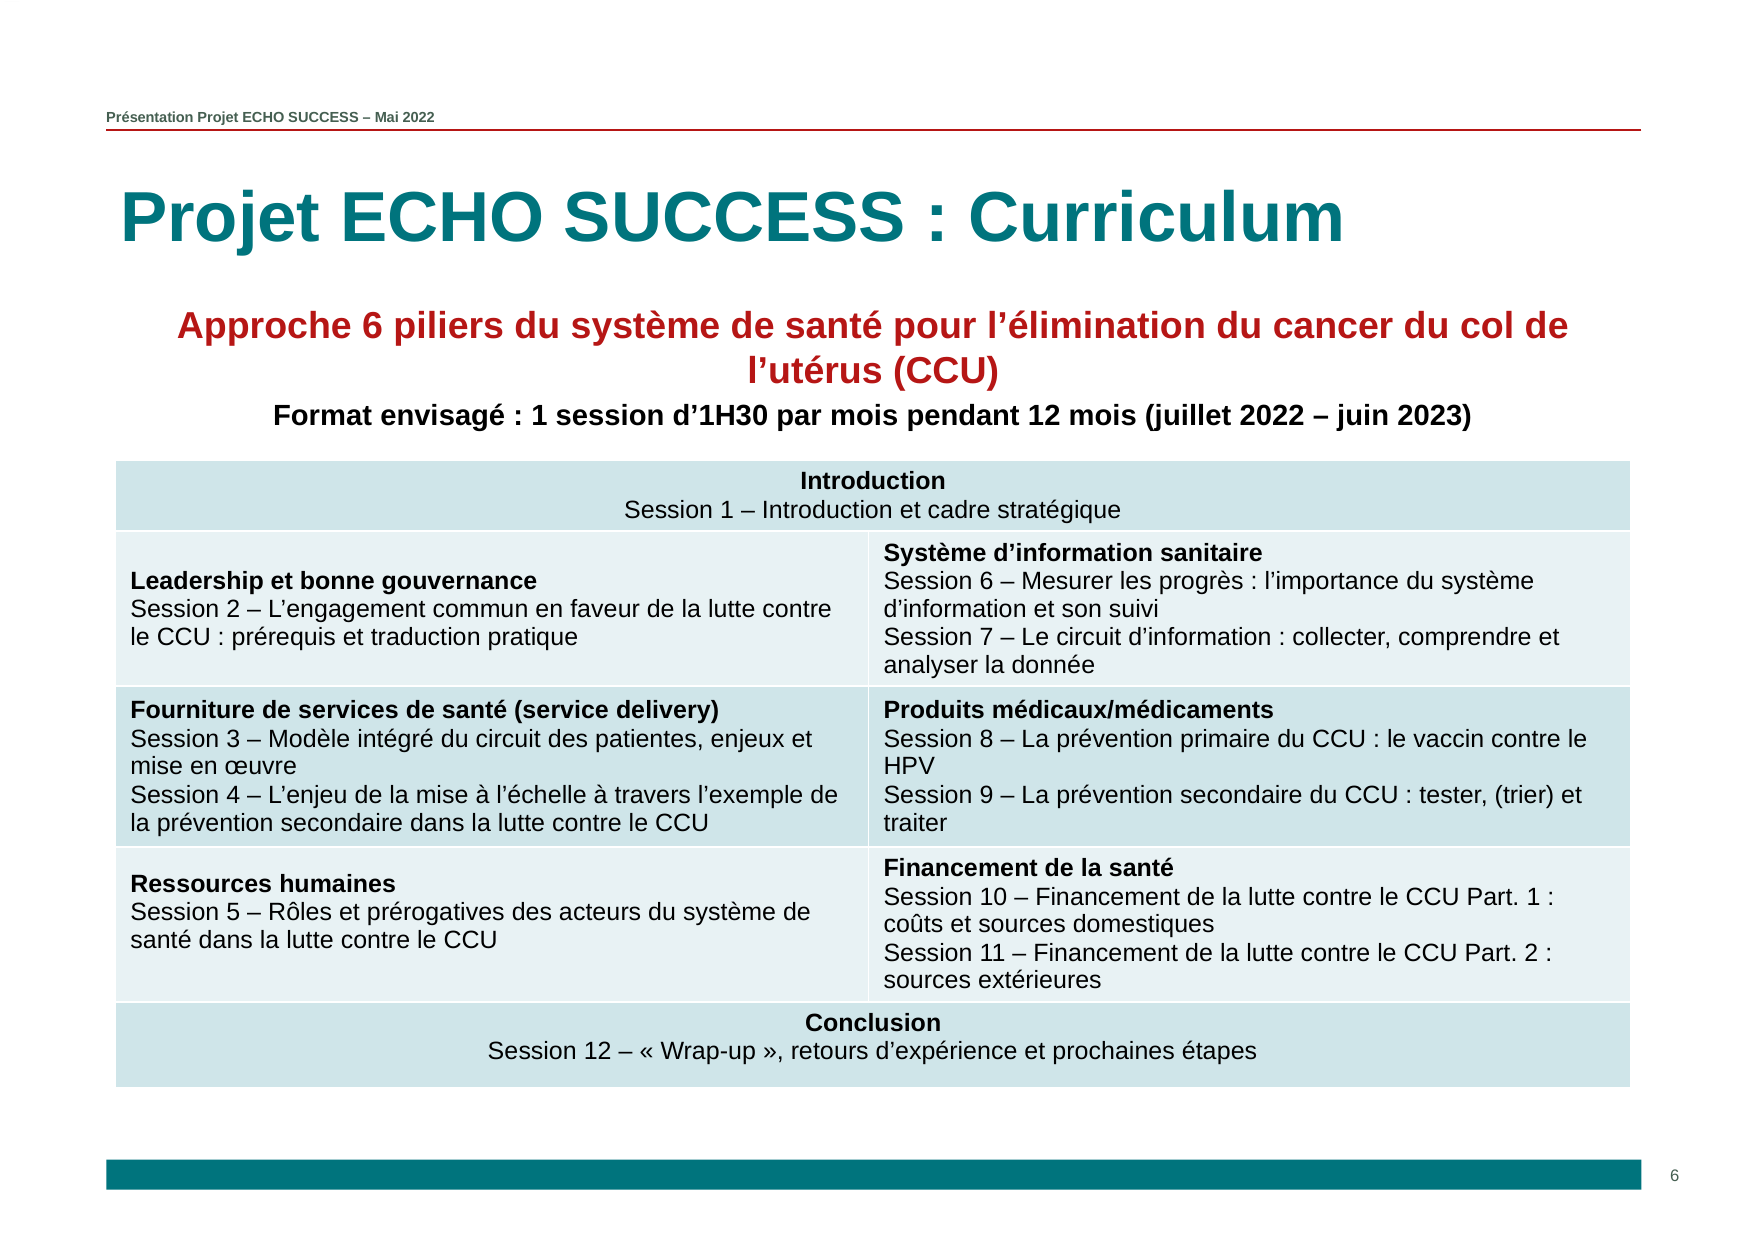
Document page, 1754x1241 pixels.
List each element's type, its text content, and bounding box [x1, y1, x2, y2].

table_header Introduction Session 1 – Introduction et cadre stratégique [116, 461, 1630, 530]
table_cell Produits médicaux/médicaments Session 8 – La prévention primaire du CCU : le vaccin contre le HPV Session 9 – La prévention secondaire du CCU : tester, (trier) et traiter [869, 687, 1630, 846]
table_cell Système d’information sanitaire Session 6 – Mesurer les progrès : l’importance du système d’information et son suivi Session 7 – Le circuit d’information : collecter, comprendre et analyser la donnée [869, 532, 1630, 685]
table_cell Ressources humaines Session 5 – Rôles et prérogatives des acteurs du système de santé dans la lutte contre le CCU [116, 848, 868, 1001]
table_cell Leadership et bonne gouvernance Session 2 – L’engagement commun en faveur de la lutte contre le CCU : prérequis et traduction pratique [116, 532, 868, 685]
title Projet ECHO SUCCESS : Curriculum [105, 132, 1642, 293]
table_cell Fourniture de services de santé (service delivery) Session 3 – Modèle intégré du circuit des patientes, enjeux et mise en œuvre Session 4 – L’enjeu de la mise à l’échelle à travers l’exemple de la prévention secondaire dans la lutte contre le CCU [116, 687, 868, 846]
table_cell Financement de la santé Session 10 – Financement de la lutte contre le CCU Part. 1 : coûts et sources domestiques Session 11 – Financement de la lutte contre le CCU Part. 2 : sources extérieures [869, 848, 1630, 1001]
list Approche 6 piliers du système de santé pour l’élimination du cancer du col de l’utérus (CCU) Format envisagé : 1 session d’1H30 par mois pendant 12 mois (juillet 2022 – juin 2023) [105, 293, 1642, 1116]
table_cell Conclusion Session 12 – « Wrap-up », retours d’expérience et prochaines étapes [116, 1003, 1630, 1087]
